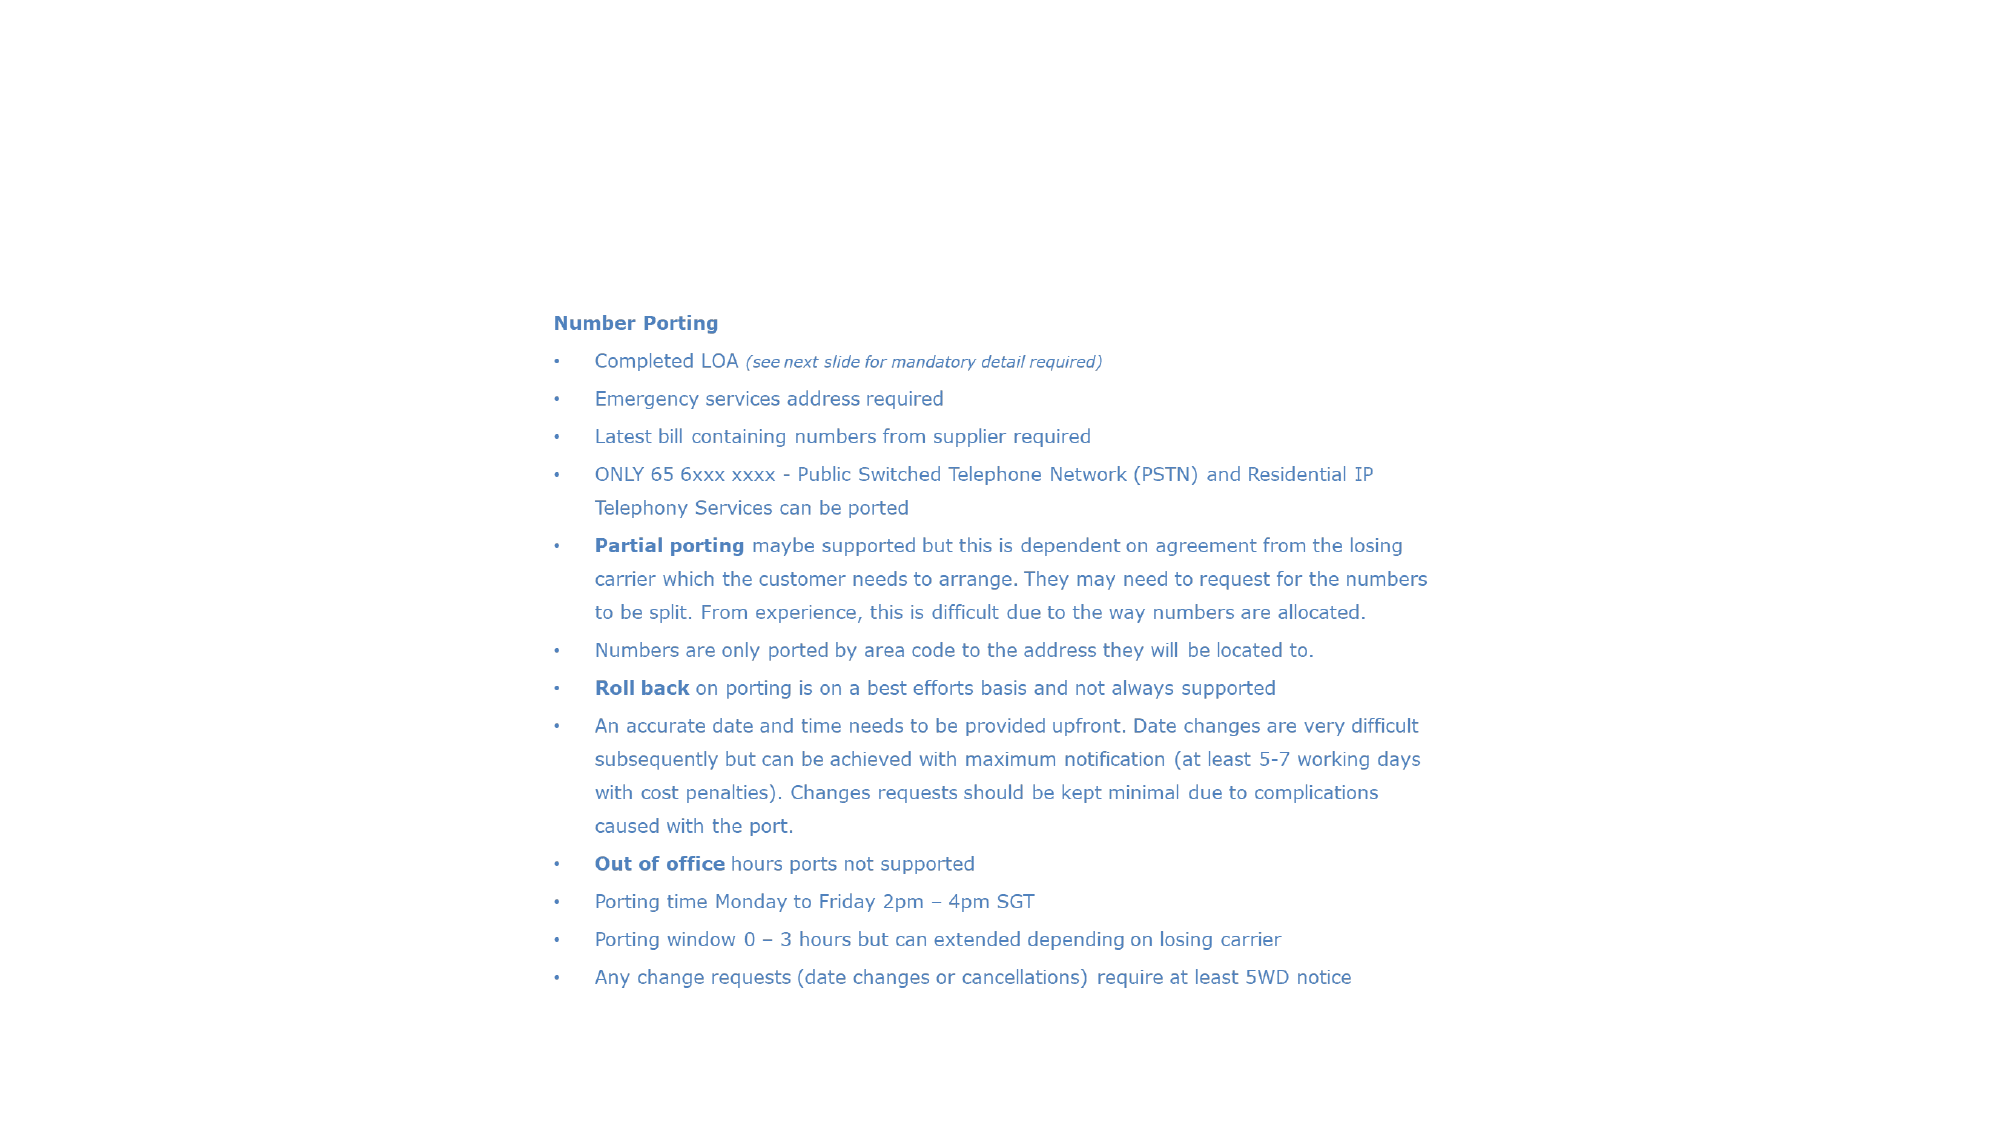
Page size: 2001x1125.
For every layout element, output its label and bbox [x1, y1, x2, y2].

list [541, 299, 1459, 1014]
